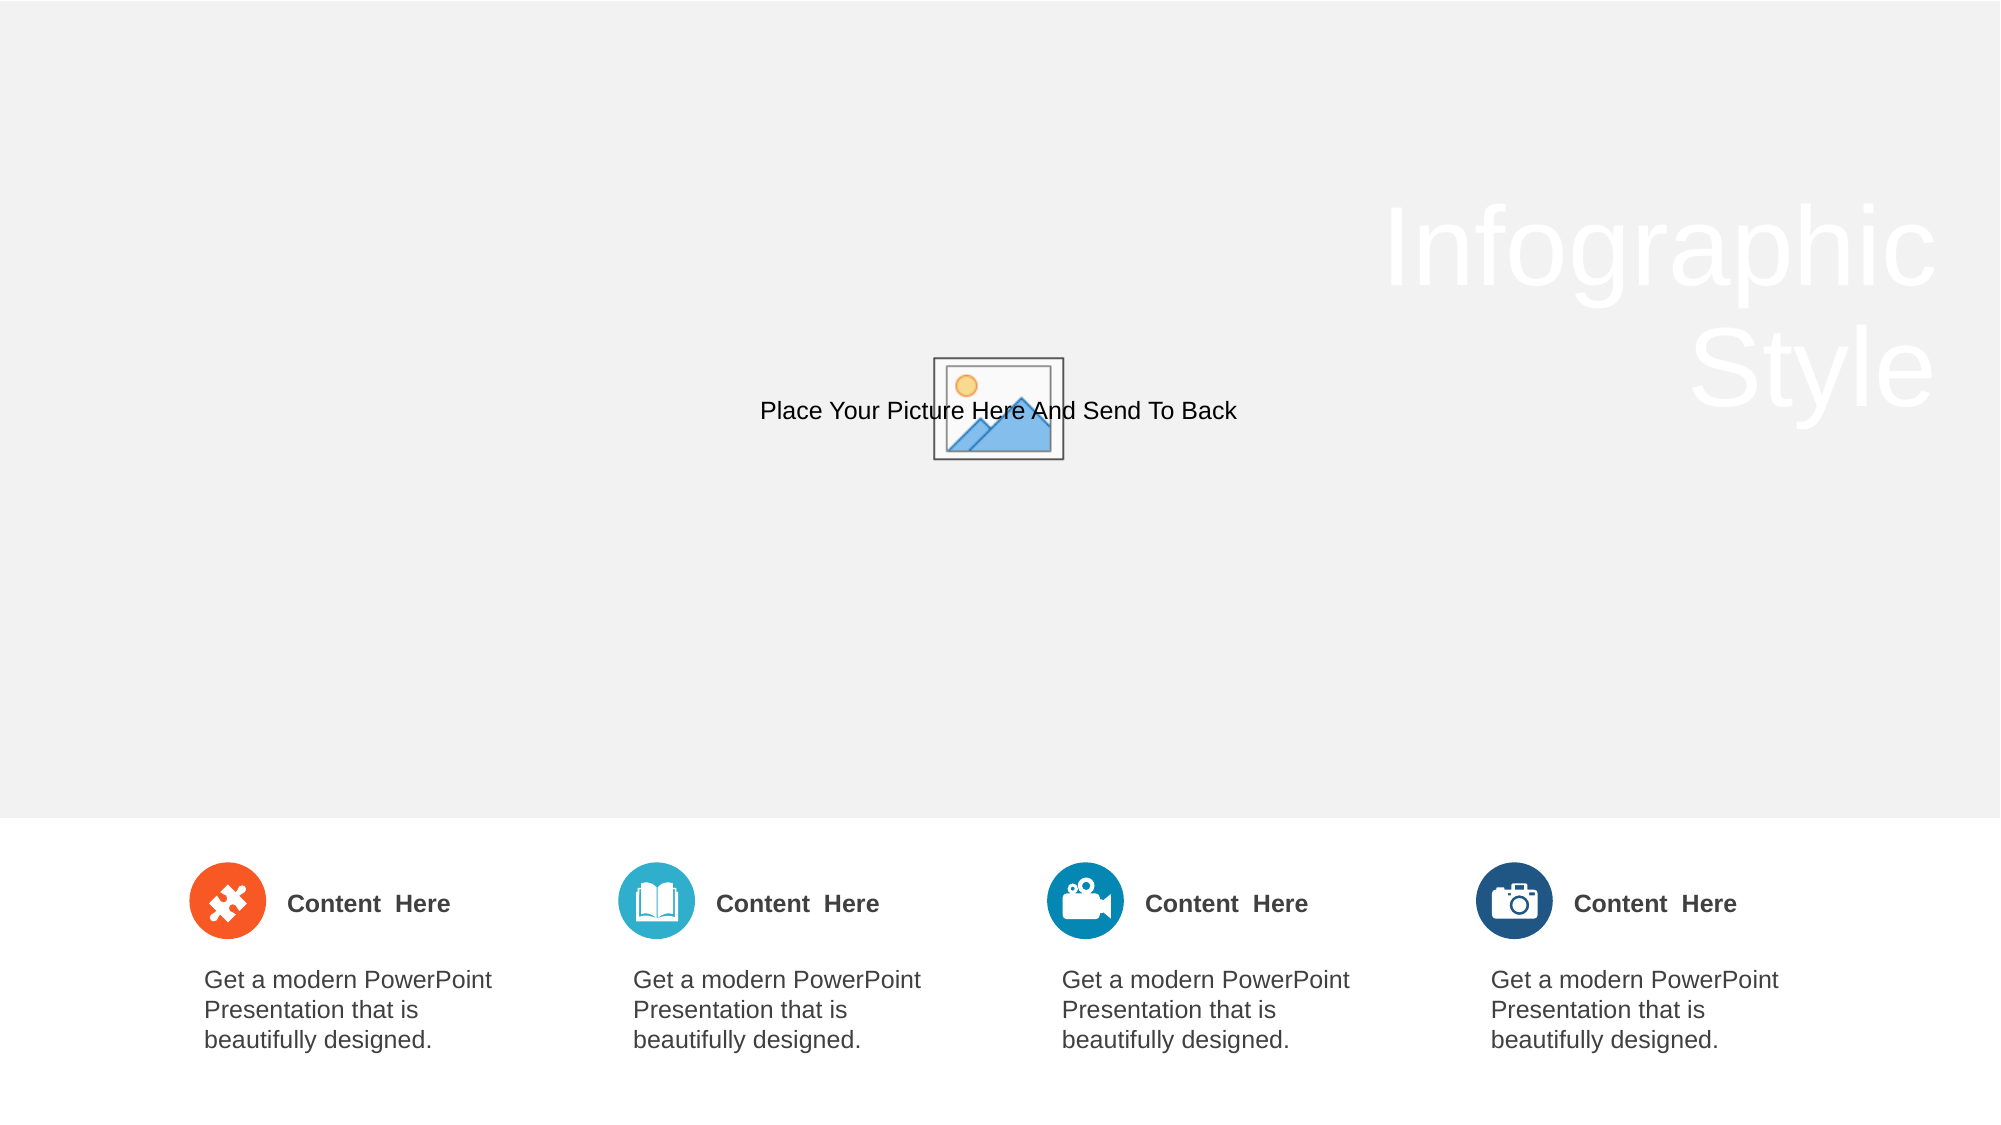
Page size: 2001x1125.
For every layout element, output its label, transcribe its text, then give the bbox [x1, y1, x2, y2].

text_box [1046, 861, 1125, 941]
text_box [1490, 882, 1539, 920]
text_box Get a modern PowerPoint Presentation that is beautifully designed. [1476, 956, 1808, 1061]
text_box Content Here [1130, 879, 1349, 925]
text_box Get a modern PowerPoint Presentation that is beautifully designed. [618, 956, 950, 1061]
text_box [1474, 861, 1554, 941]
text_box Get a modern PowerPoint Presentation that is beautifully designed. [189, 956, 522, 1061]
text_box [1061, 876, 1112, 921]
text_box Get a modern PowerPoint Presentation that is beautifully designed. [1047, 956, 1379, 1061]
picture [0, 0, 2000, 818]
text_box [188, 861, 268, 941]
text_box [617, 861, 697, 941]
text_box Content Here [1559, 879, 1778, 925]
text_box [635, 881, 680, 923]
text_box [207, 883, 249, 924]
text_box Content Here [272, 879, 491, 925]
text_box Content Here [701, 879, 920, 925]
